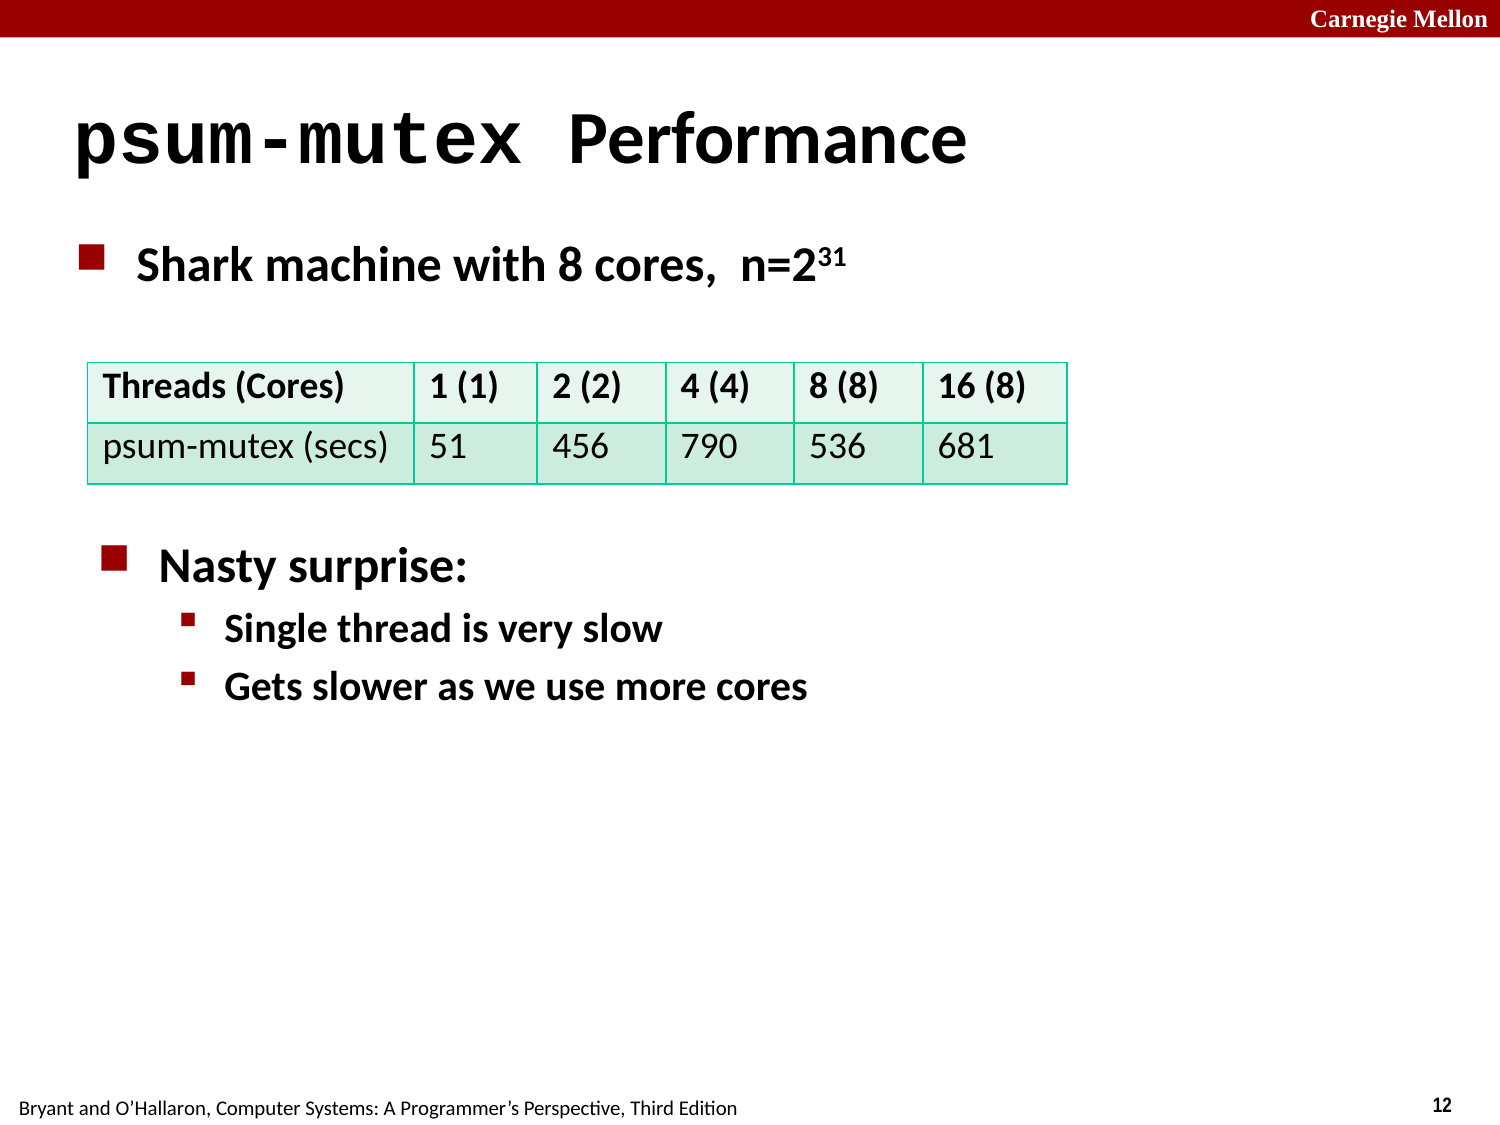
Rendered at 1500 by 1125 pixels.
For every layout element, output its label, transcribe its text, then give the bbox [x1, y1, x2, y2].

table_header 1 (1) [415, 363, 536, 422]
table_header Threads (Cores) [88, 363, 413, 422]
table_cell 681 [924, 424, 1066, 483]
table_header 16 (8) [924, 363, 1066, 422]
table_header 2 (2) [538, 363, 665, 422]
table_cell 790 [667, 424, 793, 483]
table_header 4 (4) [667, 363, 793, 422]
table_cell 456 [538, 424, 665, 483]
list Shark machine with 8 cores, n=231 [64, 223, 1361, 313]
text_box Nasty surprise: Single thread is very slow Gets slower as we use more cores [87, 524, 1383, 763]
table_cell 536 [795, 424, 922, 483]
table_cell 51 [415, 424, 536, 483]
table_cell psum-mutex (secs) [88, 424, 413, 483]
table_header 8 (8) [795, 363, 922, 422]
title psum-mutex Performance [58, 71, 1305, 197]
